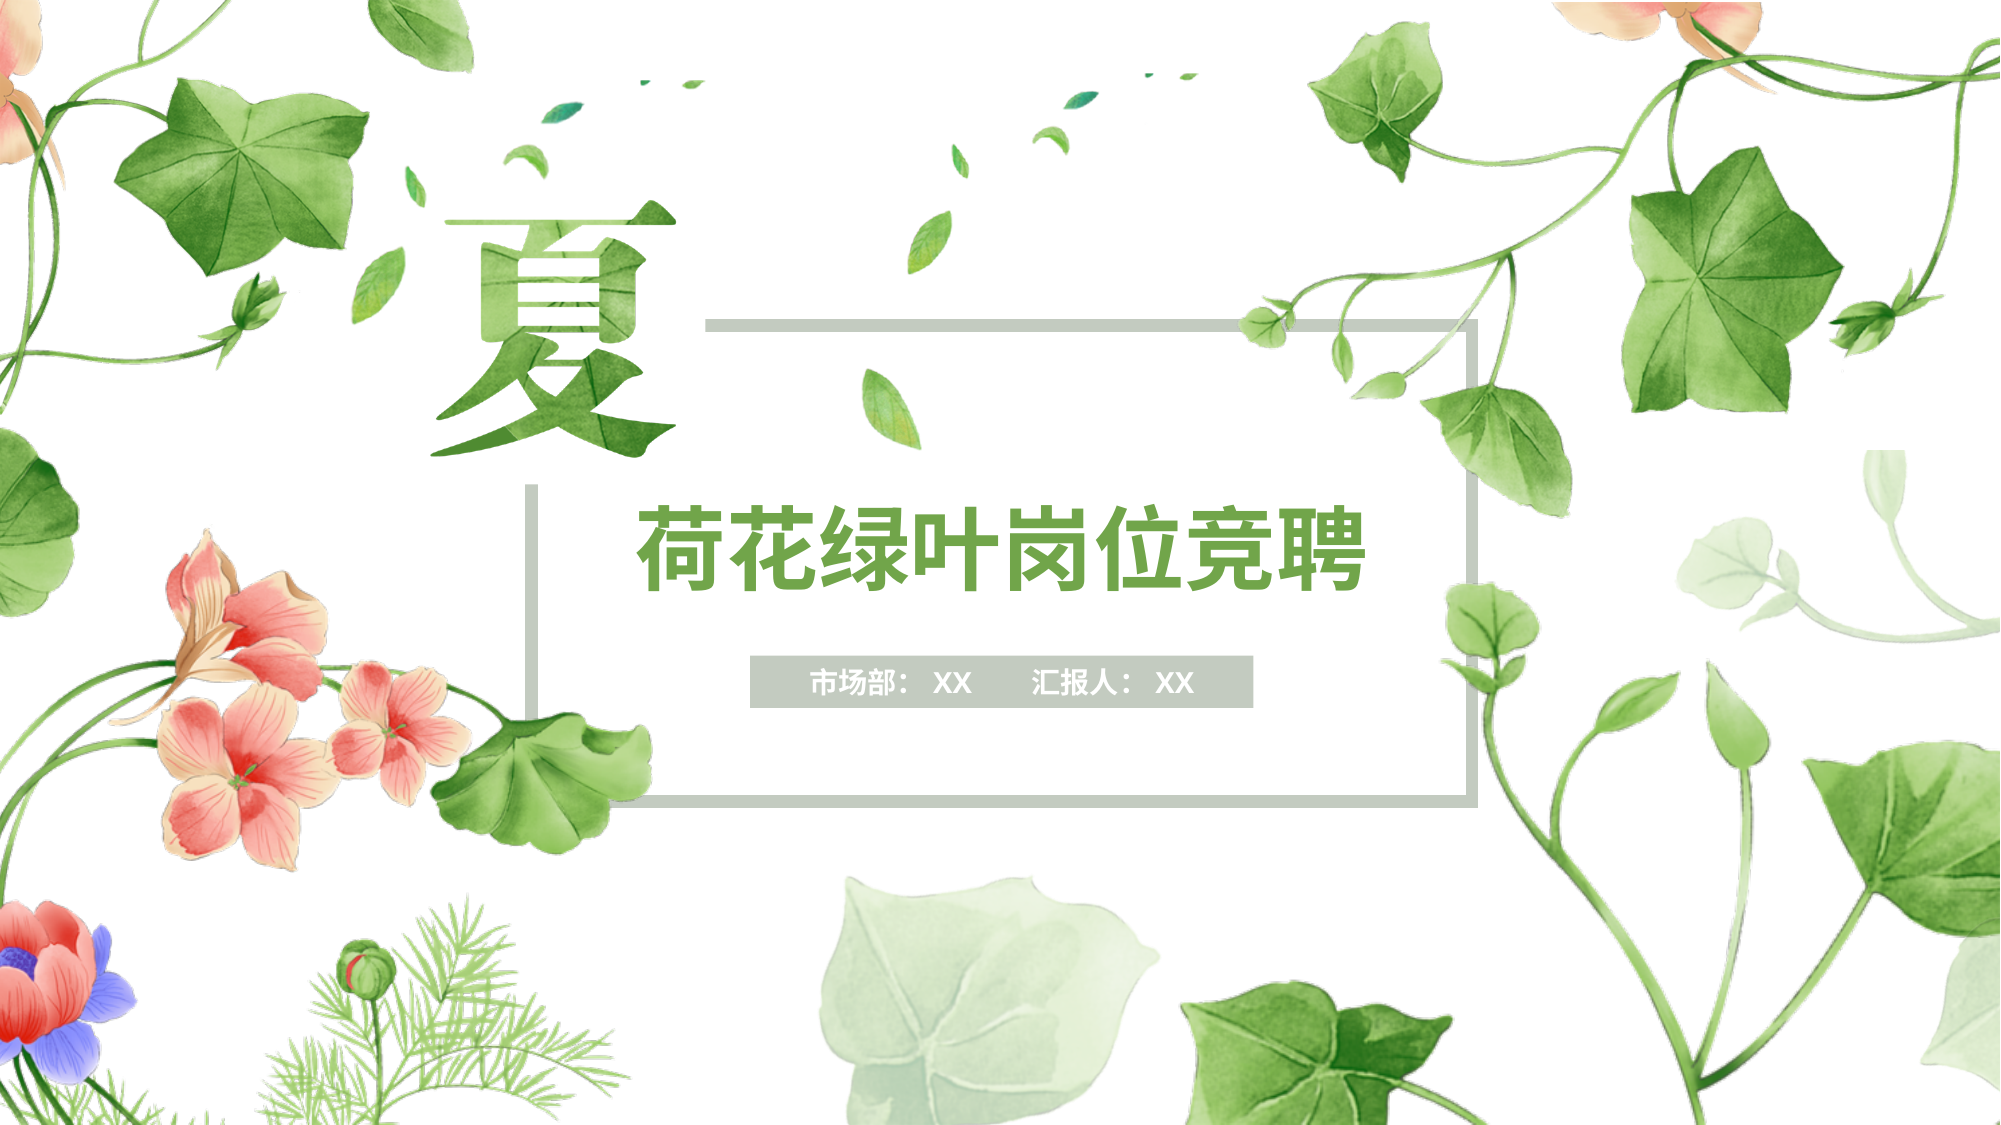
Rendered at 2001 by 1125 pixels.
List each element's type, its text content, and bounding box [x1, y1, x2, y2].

text_box 荷花绿叶岗位竞聘 [669, 484, 1339, 610]
text_box [715, 325, 1219, 484]
picture [832, 31, 1208, 454]
picture [788, 0, 2000, 1125]
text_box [750, 655, 1254, 744]
picture [0, 0, 738, 1125]
text_box [669, 610, 1150, 802]
